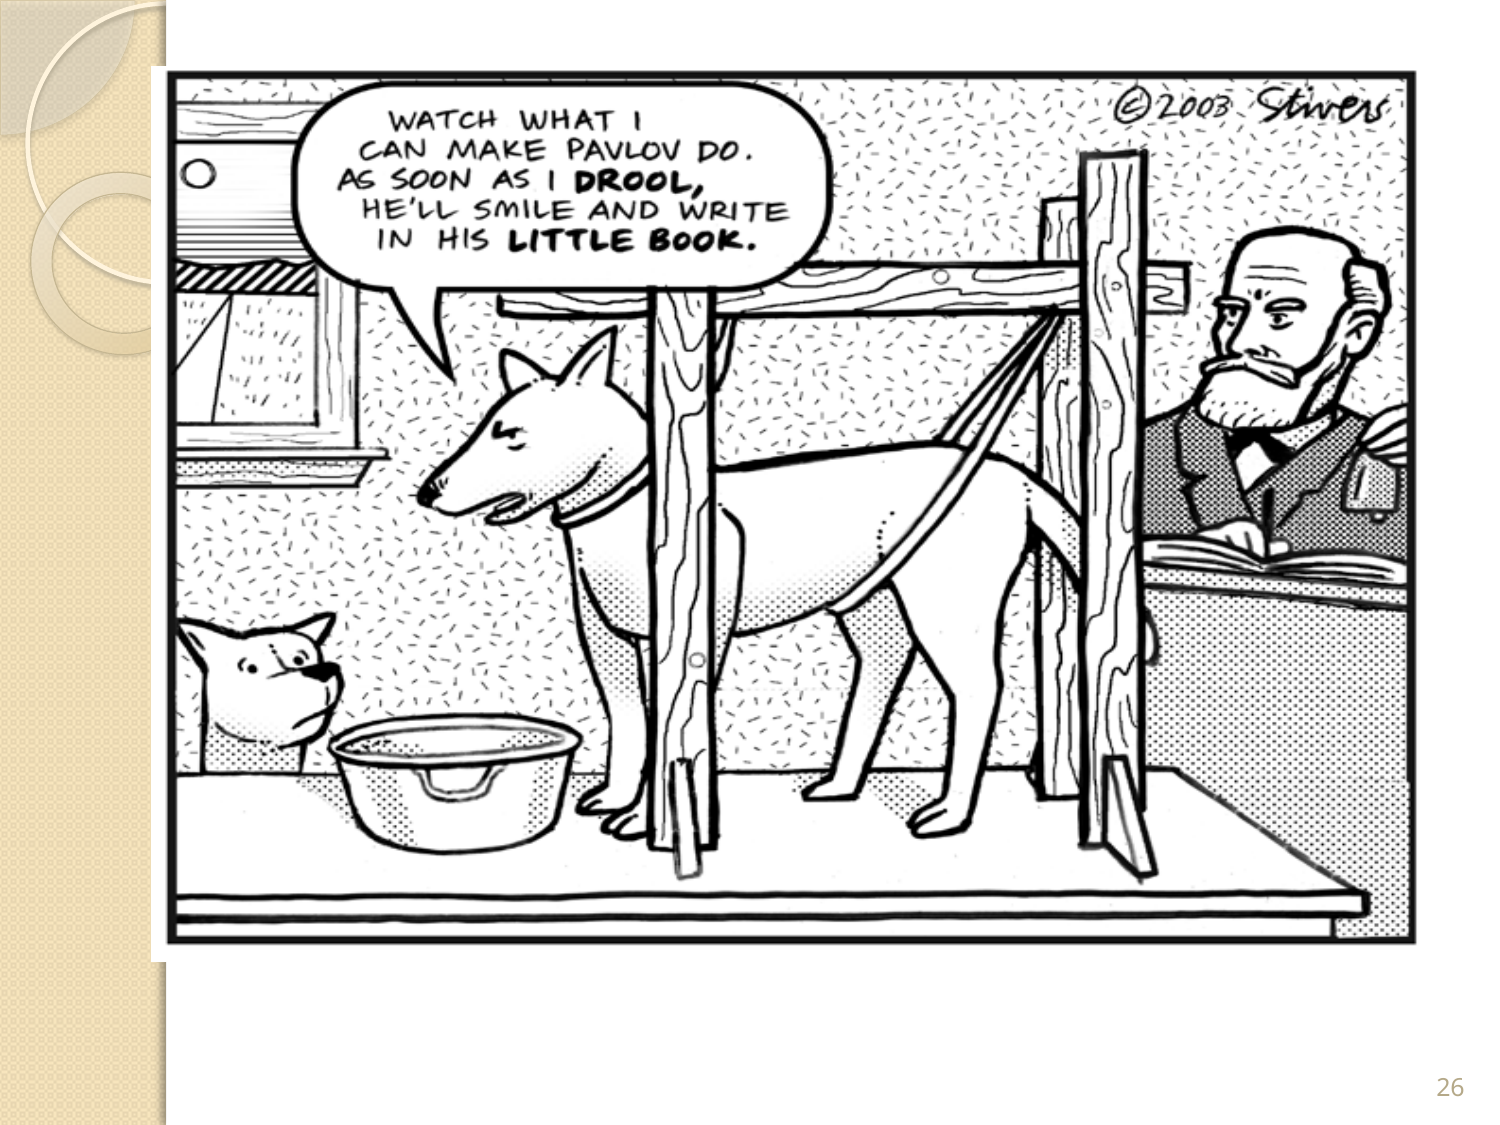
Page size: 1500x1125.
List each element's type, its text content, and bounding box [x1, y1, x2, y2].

picture [151, 66, 1428, 962]
slide_number 26 [1413, 1034, 1488, 1113]
